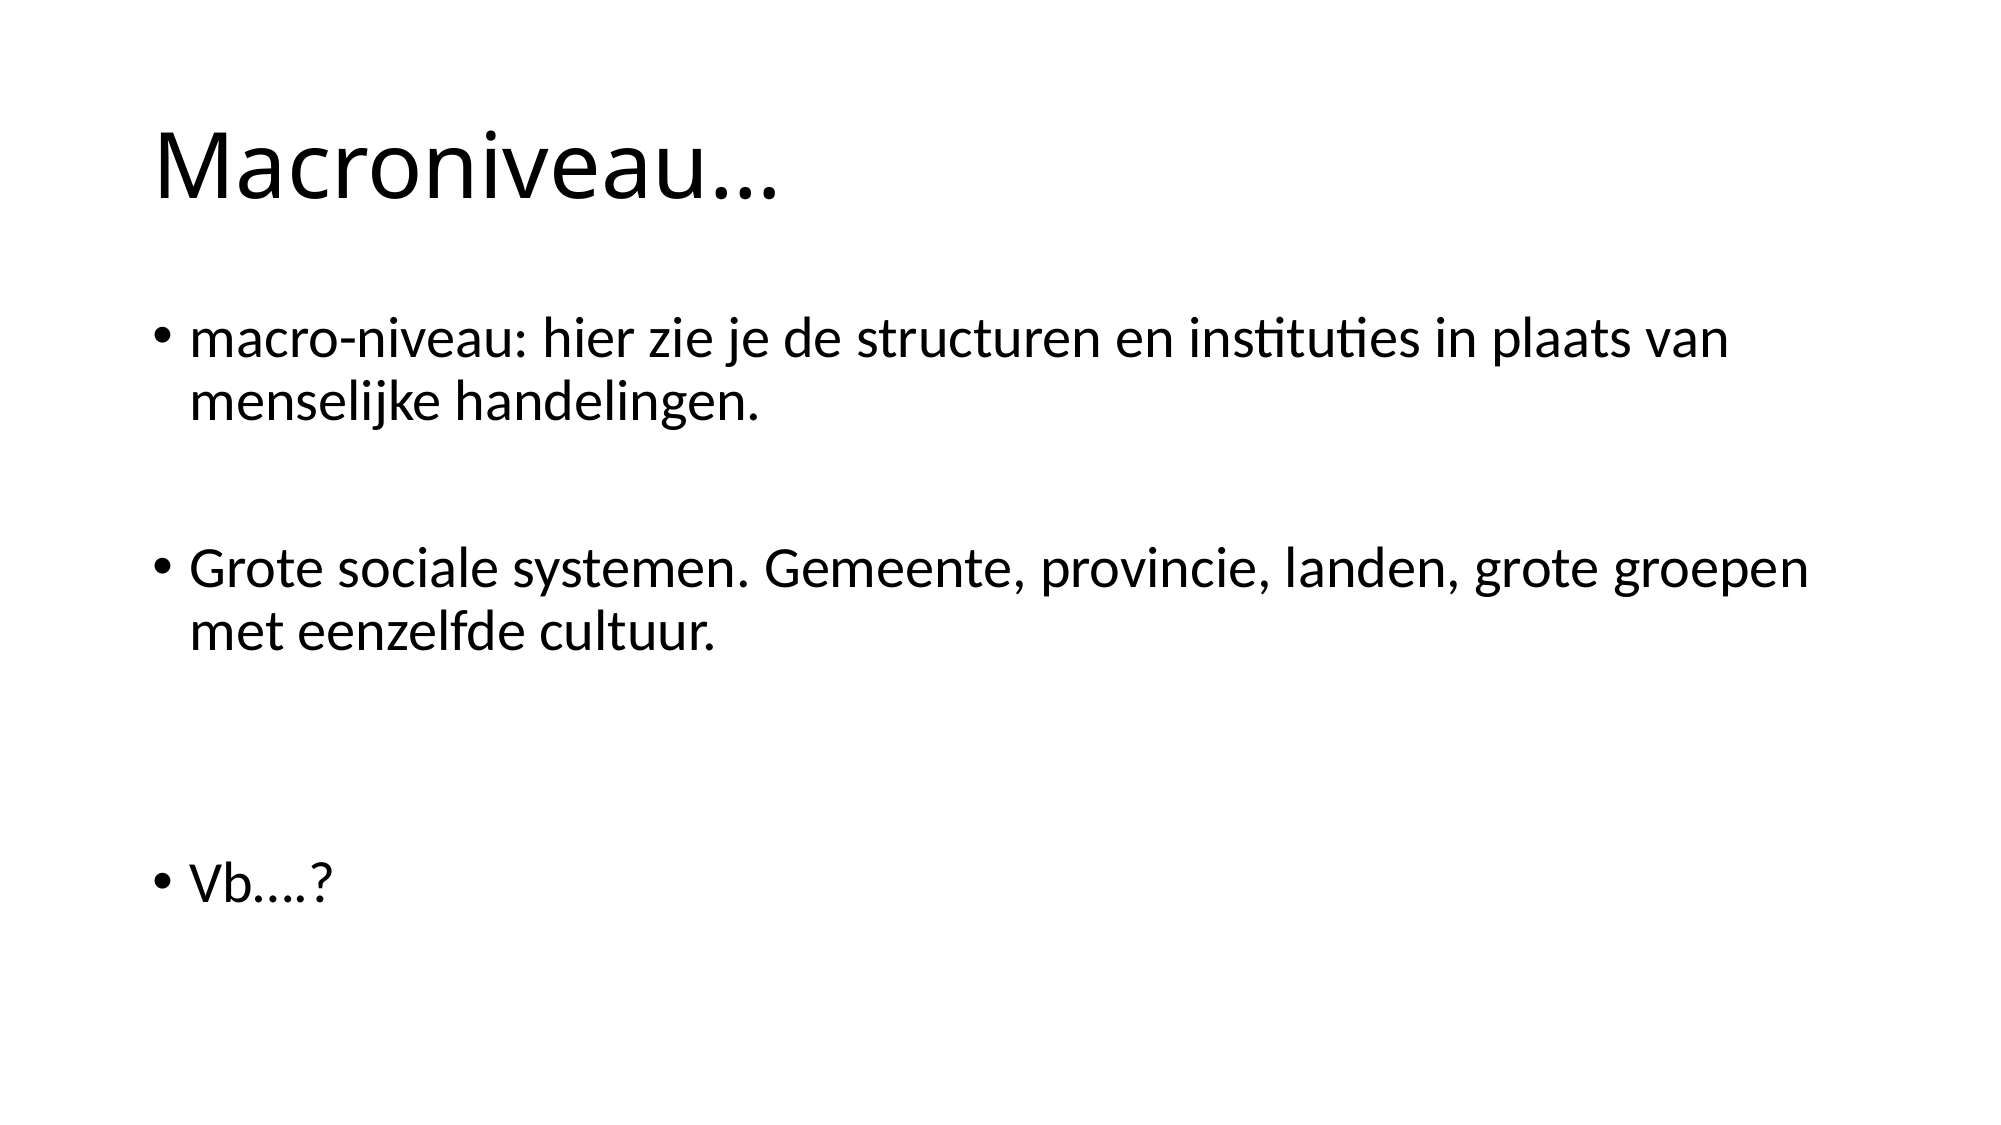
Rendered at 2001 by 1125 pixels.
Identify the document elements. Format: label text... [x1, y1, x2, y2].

title Macroniveau… [137, 59, 1863, 278]
list macro-niveau: hier zie je de structuren en instituties in plaats van menselijke handelingen. Grote sociale systemen. Gemeente, provincie, landen, grote groepen met eenzelfde cultuur. Vb….? [137, 299, 1863, 1014]
